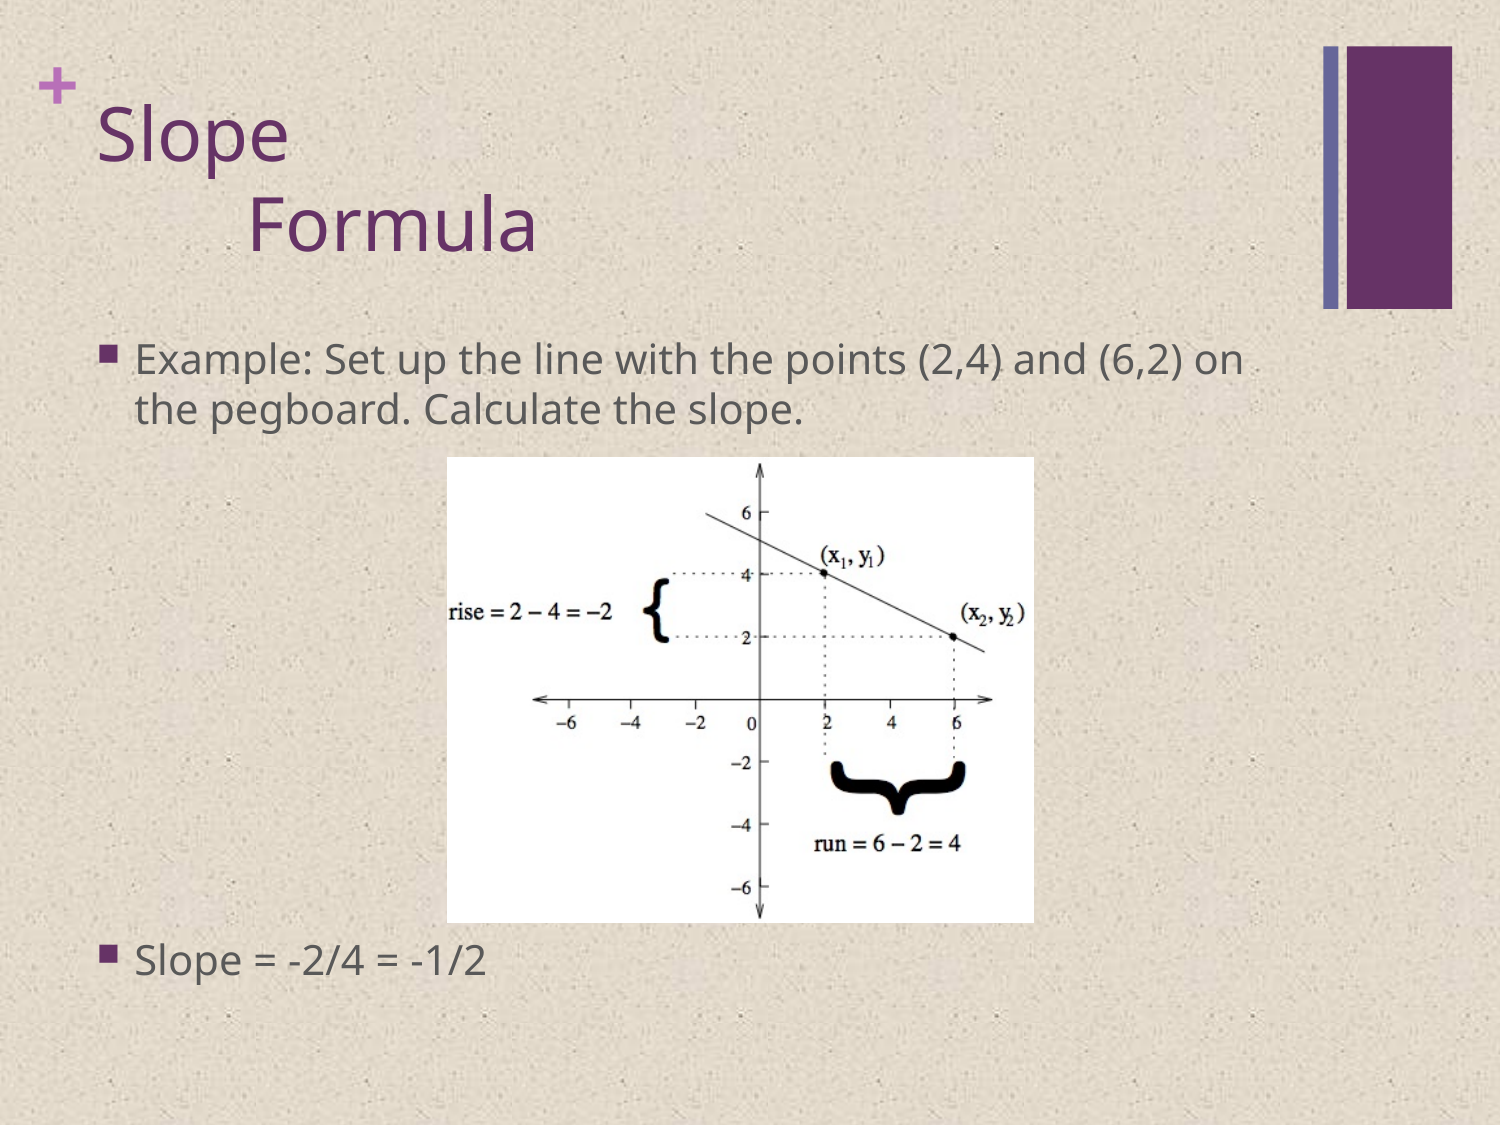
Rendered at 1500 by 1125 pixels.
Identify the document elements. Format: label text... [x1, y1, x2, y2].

title Slope Formula [81, 79, 1322, 263]
picture [0, 0, 1500, 1125]
list Example: Set up the line with the points (2,4) and (6,2) on the pegboard. Calculate the slope. Slope = -2/4 = -1/2 [81, 324, 1322, 1048]
